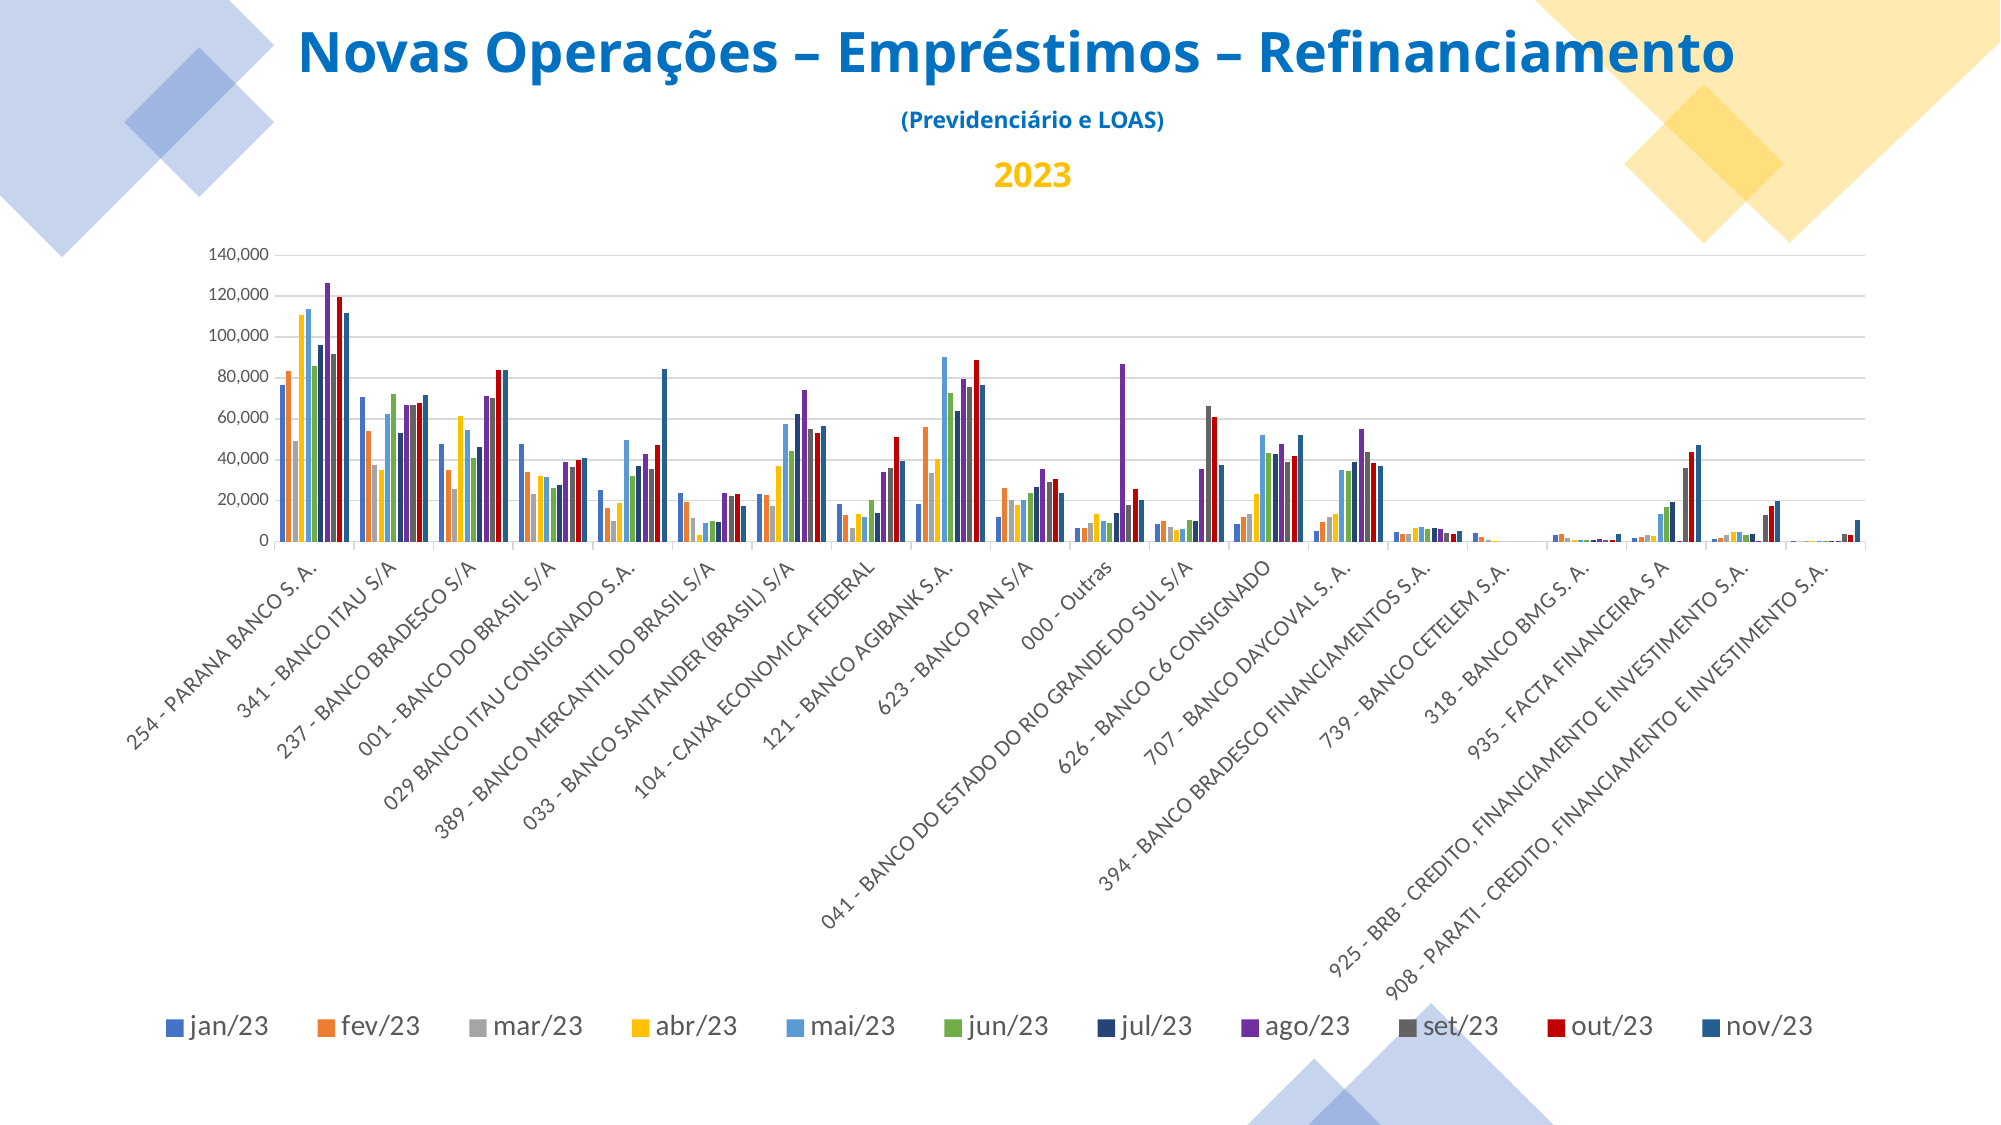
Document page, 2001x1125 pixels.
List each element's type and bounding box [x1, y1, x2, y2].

chart [86, 228, 1902, 1078]
text_box [0, 0, 2000, 1125]
